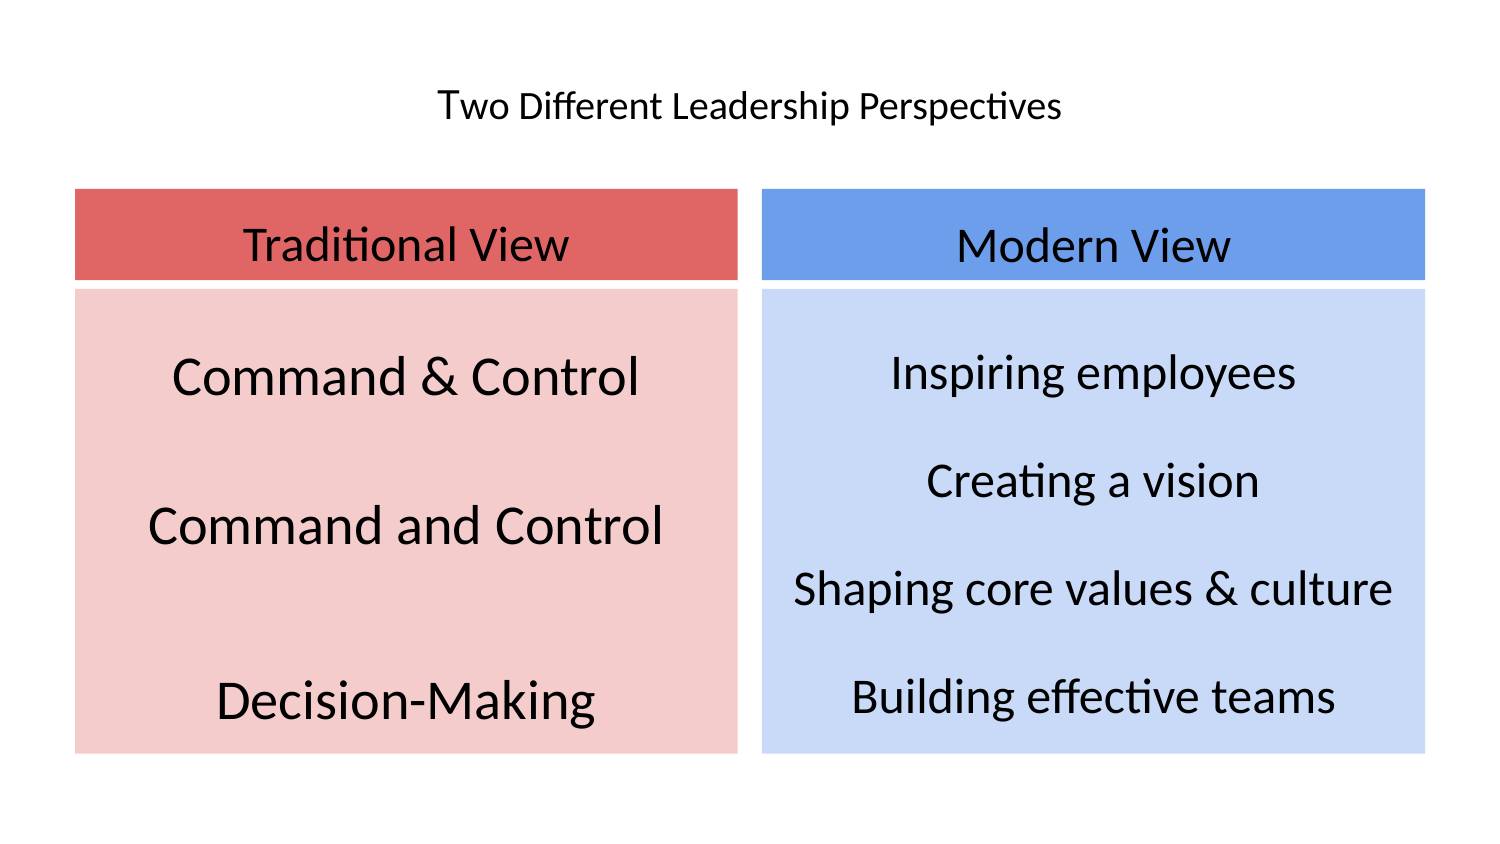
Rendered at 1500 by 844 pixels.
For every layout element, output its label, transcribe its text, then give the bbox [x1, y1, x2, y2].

list Modern View [761, 188, 1426, 281]
list Traditional View [75, 188, 738, 281]
list Inspiring employees Creating a vision Shaping core values & culture Building effective teams [761, 288, 1426, 754]
list Command & Control Command and Control Decision-Making [75, 288, 738, 754]
title Two Different Leadership Perspectives [75, 23, 1425, 137]
